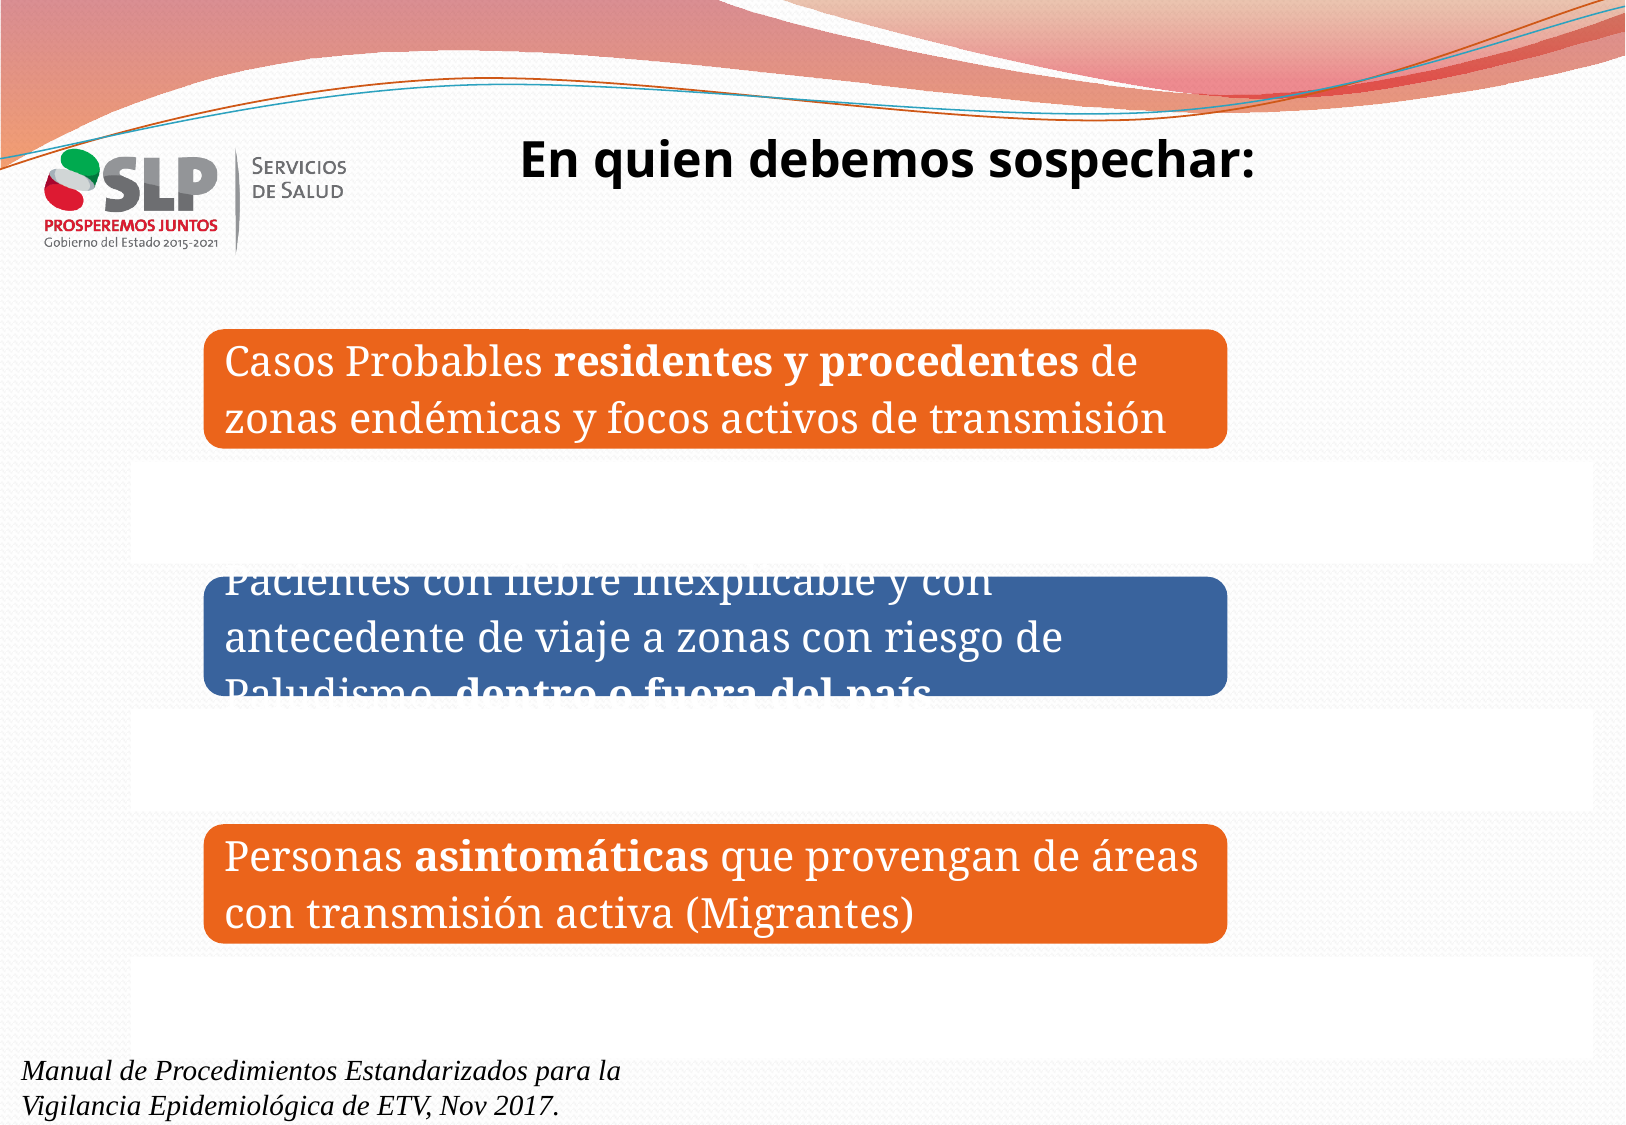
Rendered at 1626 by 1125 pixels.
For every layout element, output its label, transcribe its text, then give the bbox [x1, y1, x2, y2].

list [130, 315, 1594, 1059]
text_box En quien debemos sospechar: [0, 0, 1625, 245]
text_box Manual de Procedimientos Estandarizados para la Vigilancia Epidemiológica de ETV, Nov 2017. [6, 1043, 698, 1125]
picture [44, 148, 346, 256]
